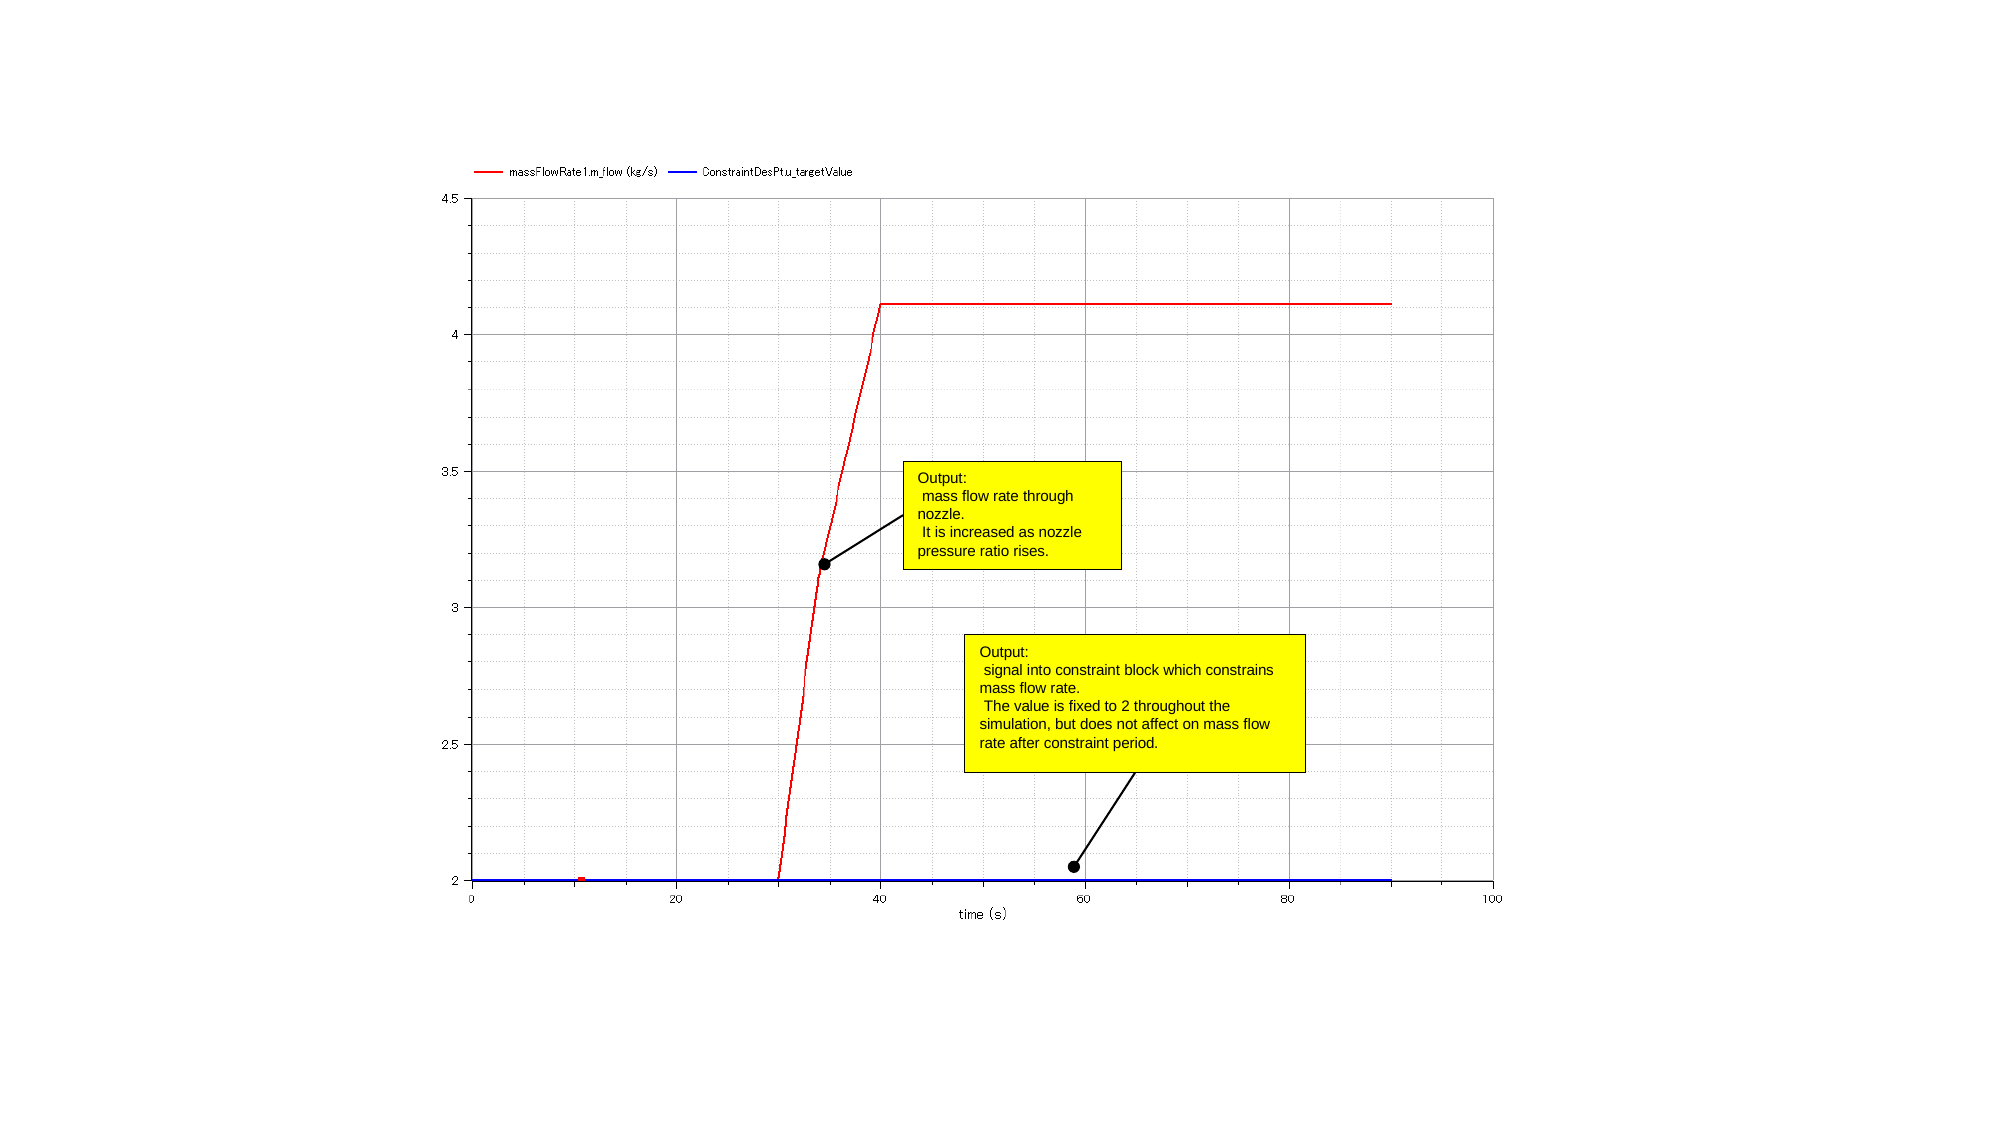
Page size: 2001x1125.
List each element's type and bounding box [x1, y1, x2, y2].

picture [436, 153, 1508, 929]
text_box [824, 515, 904, 565]
text_box [1073, 772, 1136, 867]
